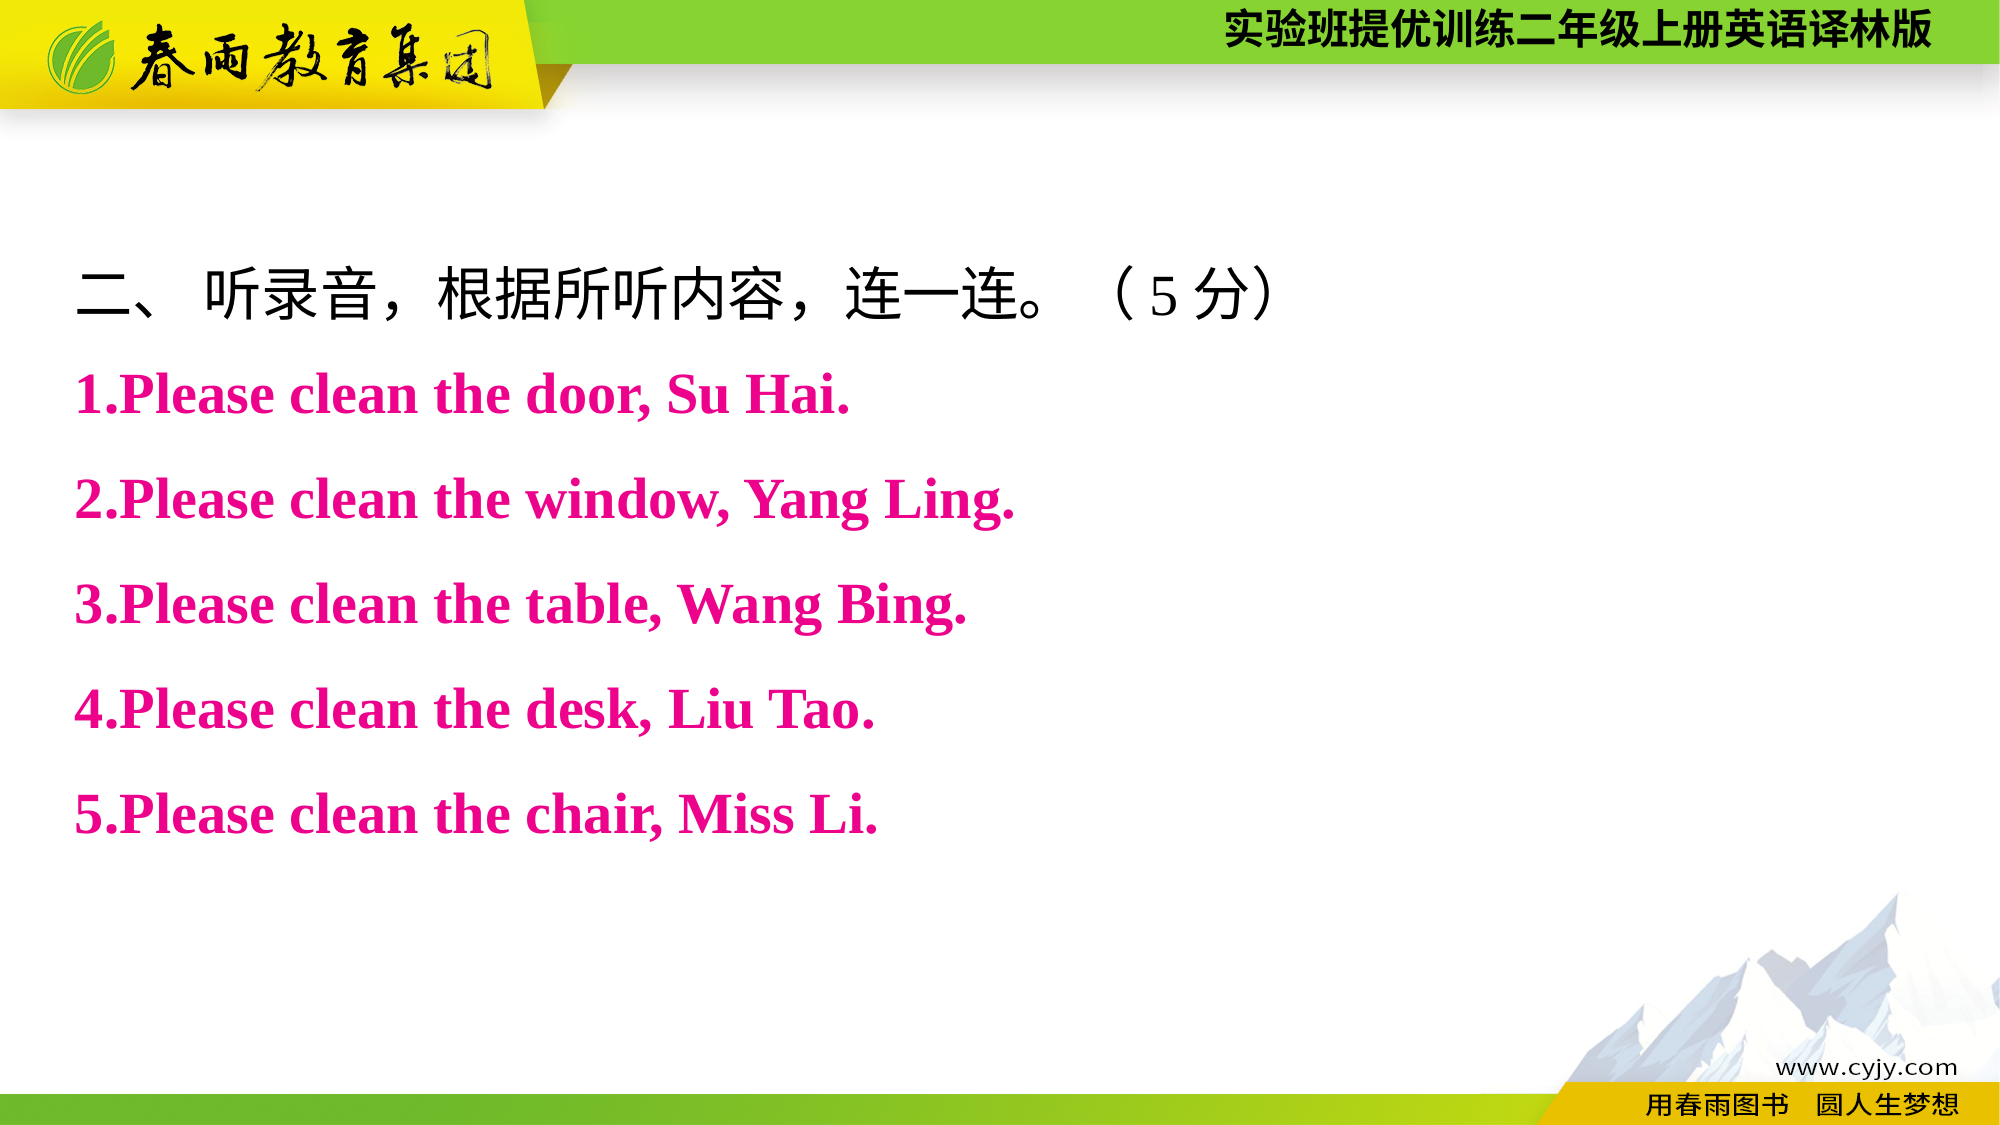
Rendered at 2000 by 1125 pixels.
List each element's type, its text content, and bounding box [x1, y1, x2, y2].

picture [0, 0, 2000, 1125]
text_box 1.Please clean the door, Su Hai. 2.Please clean the window, Yang Ling. 3.Please clean the table, Wang Bing. 4.Please clean the desk, Liu Tao. 5.Please clean the chair, Miss Li. [59, 312, 1944, 853]
list 二、 听录音，根据所听内容，连一连。（5分） [59, 214, 1944, 312]
